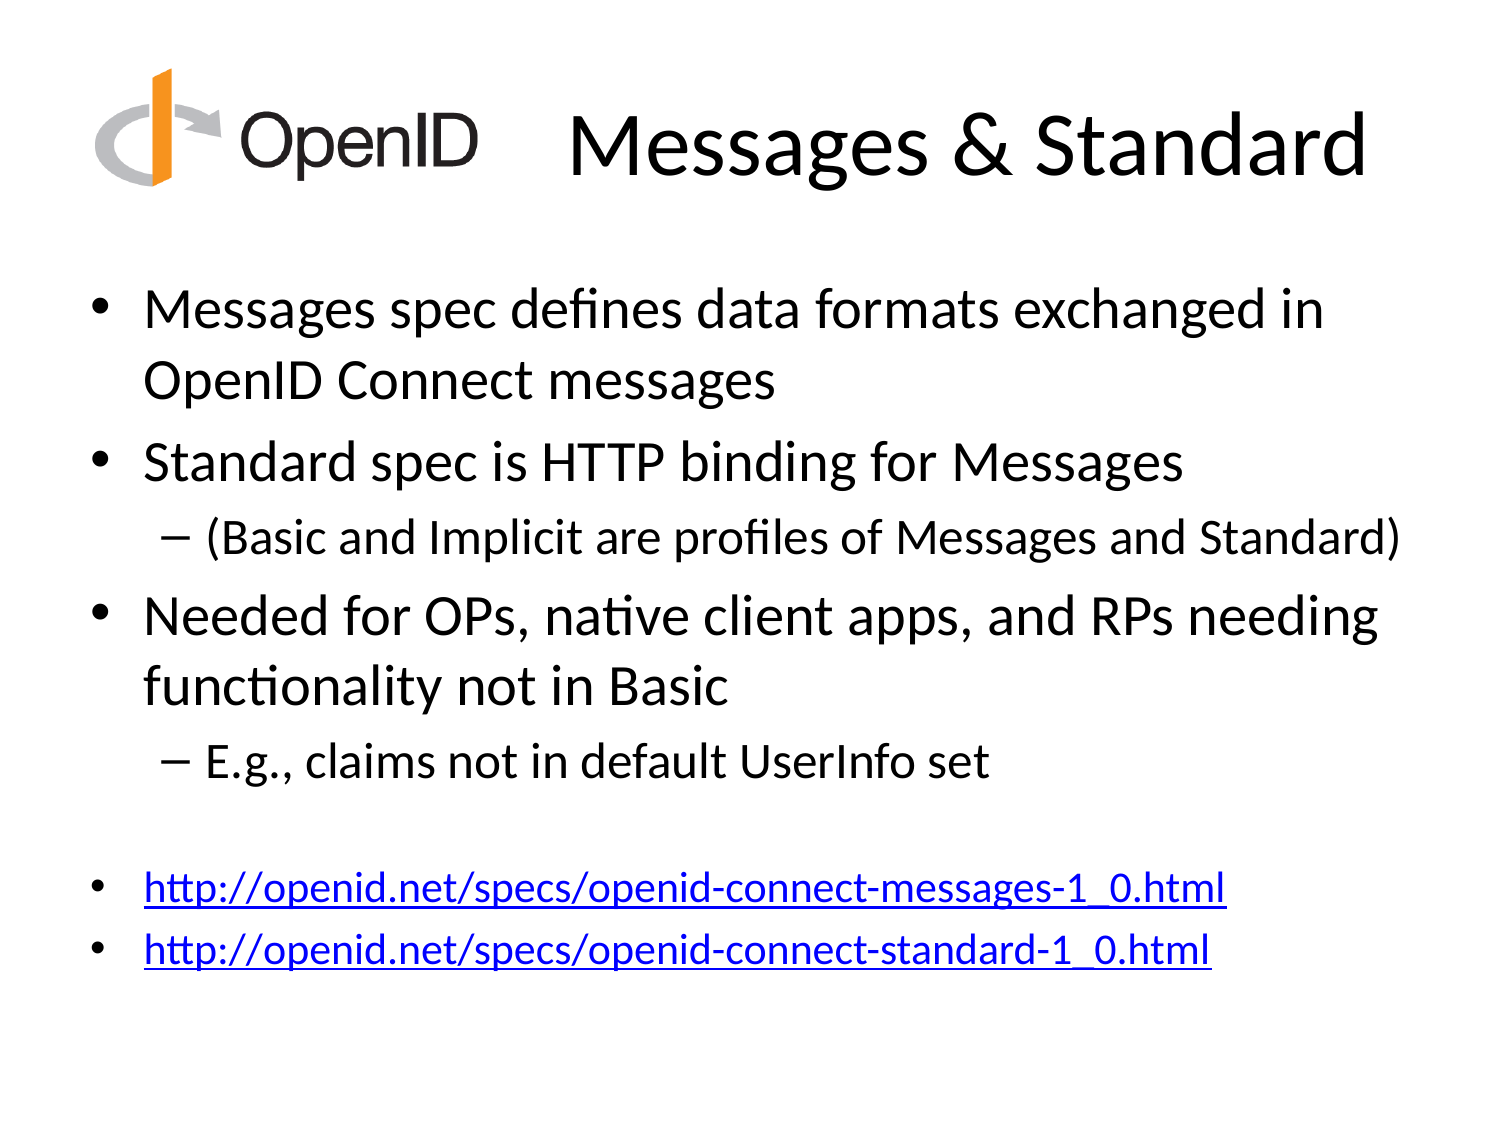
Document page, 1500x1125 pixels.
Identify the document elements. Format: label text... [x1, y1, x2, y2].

picture [64, 44, 513, 225]
list Messages spec defines data formats exchanged in OpenID Connect messages Standard spec is HTTP binding for Messages (Basic and Implicit are profiles of Messages and Standard) Needed for OPs, native client apps, and RPs needing functionality not in Basic E.g., claims not in default UserInfo set http://openid.net/specs/openid-connect-messages-1_0.html http://openid.net/specs/openid-connect-standard-1_0.html [75, 262, 1425, 1005]
title Messages & Standard [512, 45, 1425, 233]
